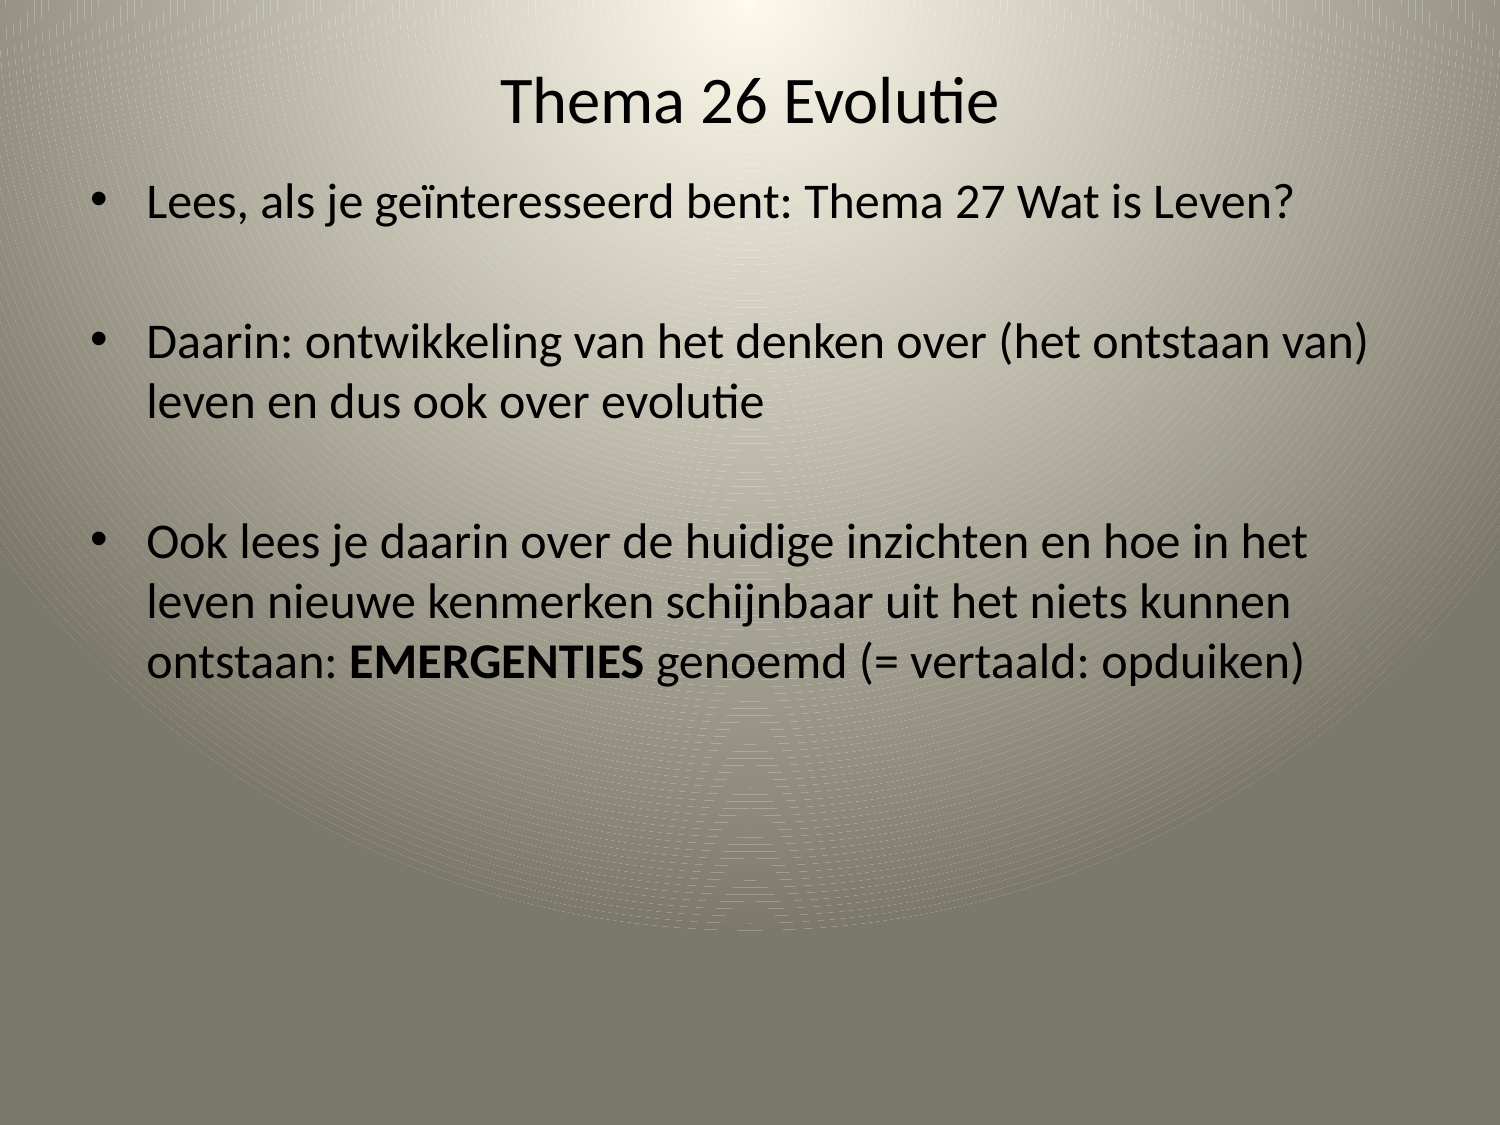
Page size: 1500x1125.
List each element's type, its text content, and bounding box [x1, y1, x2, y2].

title Thema 26 Evolutie [75, 45, 1425, 149]
list Lees, als je geïnteresseerd bent: Thema 27 Wat is Leven? Daarin: ontwikkeling van het denken over (het ontstaan van) leven en dus ook over evolutie Ook lees je daarin over de huidige inzichten en hoe in het leven nieuwe kenmerken schijnbaar uit het niets kunnen ontstaan: EMERGENTIES genoemd (= vertaald: opduiken) [75, 160, 1425, 1071]
